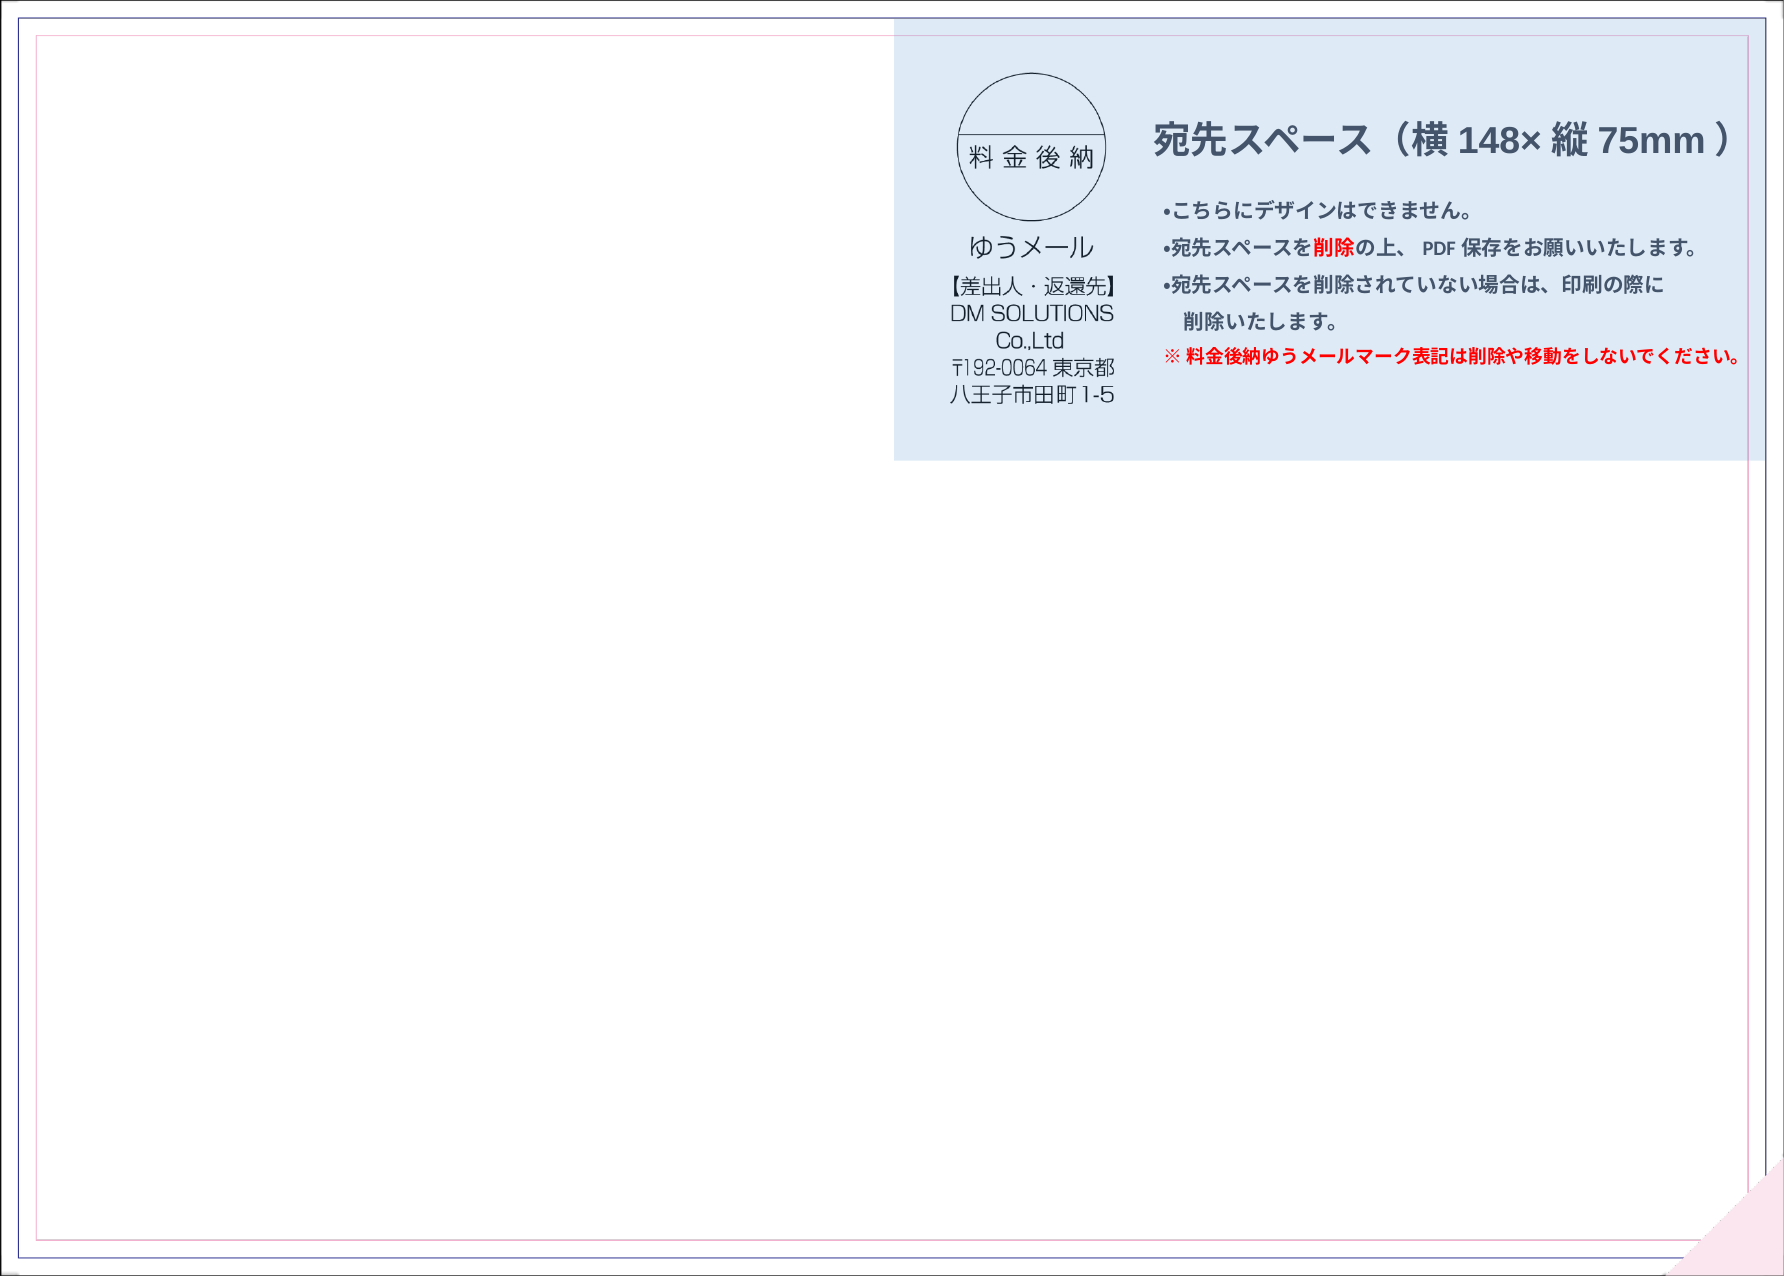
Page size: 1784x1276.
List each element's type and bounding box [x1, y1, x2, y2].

picture [0, 0, 1784, 1276]
text_box [894, 19, 1766, 461]
